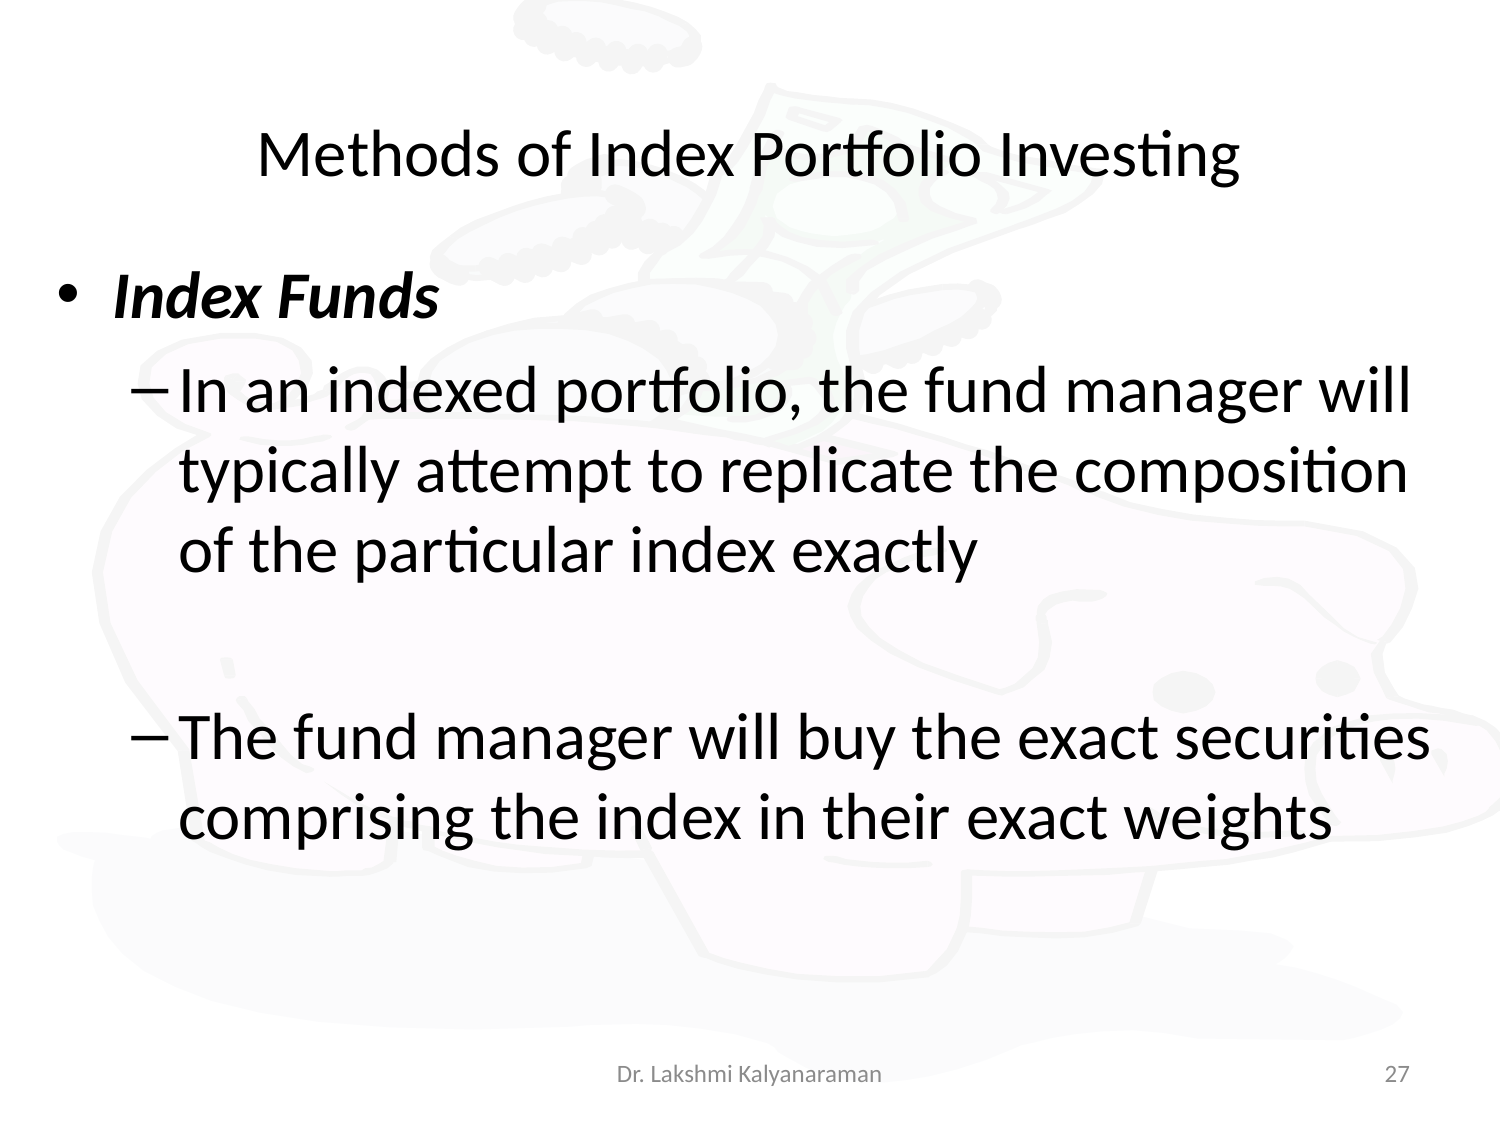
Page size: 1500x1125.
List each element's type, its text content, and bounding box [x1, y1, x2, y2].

list Index Funds In an indexed portfolio, the fund manager will typically attempt to replicate the composition of the particular index exactly The fund manager will buy the exact securities comprising the index in their exact weights [41, 244, 1459, 870]
title Methods of Index Portfolio Investing [0, 101, 1500, 279]
slide_number 27 [1074, 1042, 1425, 1103]
footer Dr. Lakshmi Kalyanaraman [512, 1042, 988, 1103]
